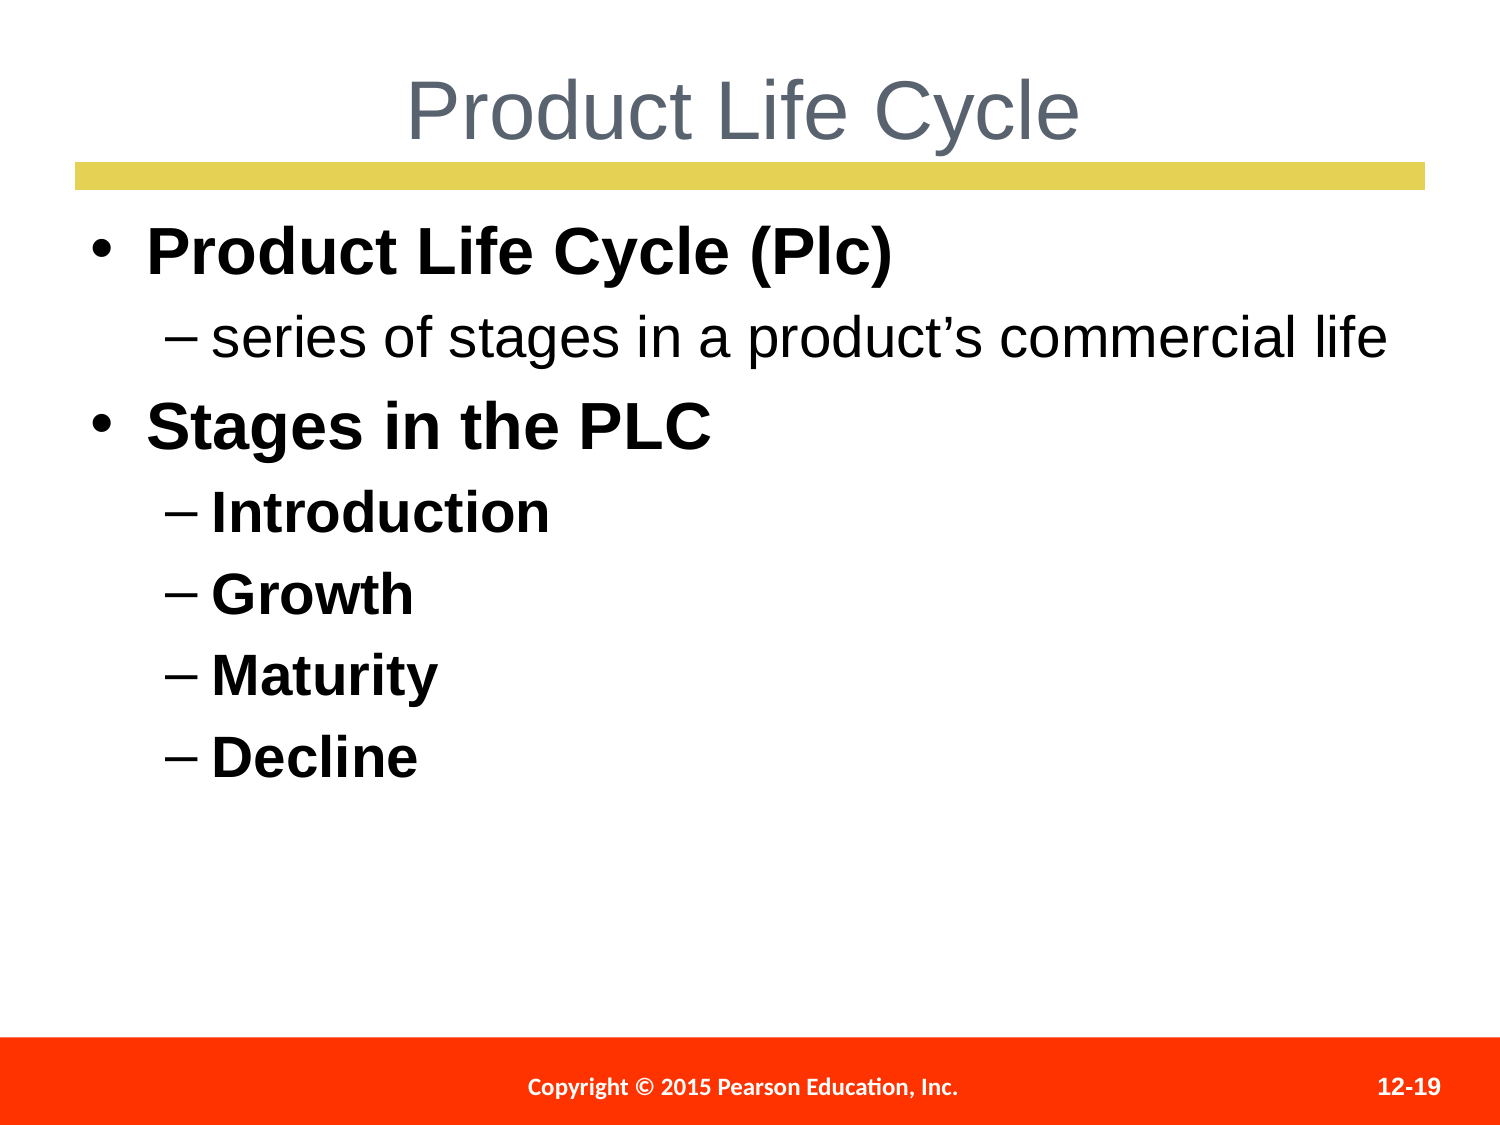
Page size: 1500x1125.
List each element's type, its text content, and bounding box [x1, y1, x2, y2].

title Product Life Cycle [49, 12, 1438, 201]
list Product Life Cycle (Plc) series of stages in a product’s commercial life Stages in the PLC Introduction Growth Maturity Decline [74, 199, 1426, 1006]
